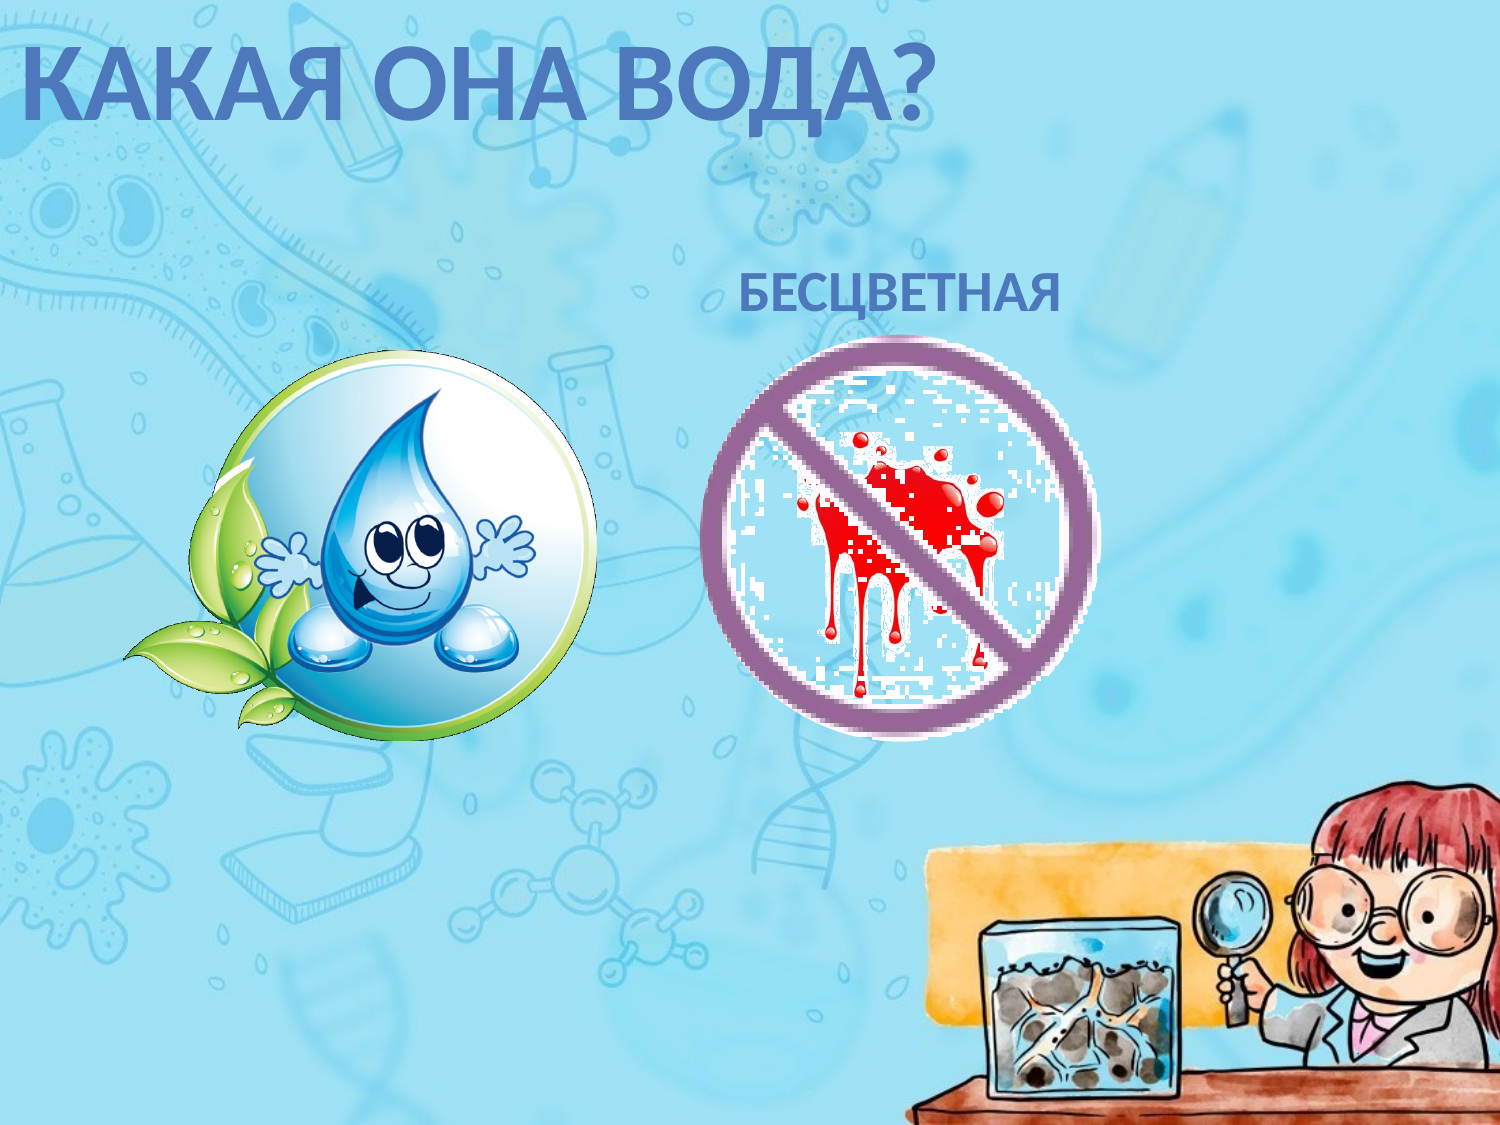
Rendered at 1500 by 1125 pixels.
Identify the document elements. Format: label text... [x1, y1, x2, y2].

picture [0, 0, 1500, 1125]
text_box бесцветная [723, 245, 1078, 331]
text_box Какая она вода? [4, 0, 957, 150]
